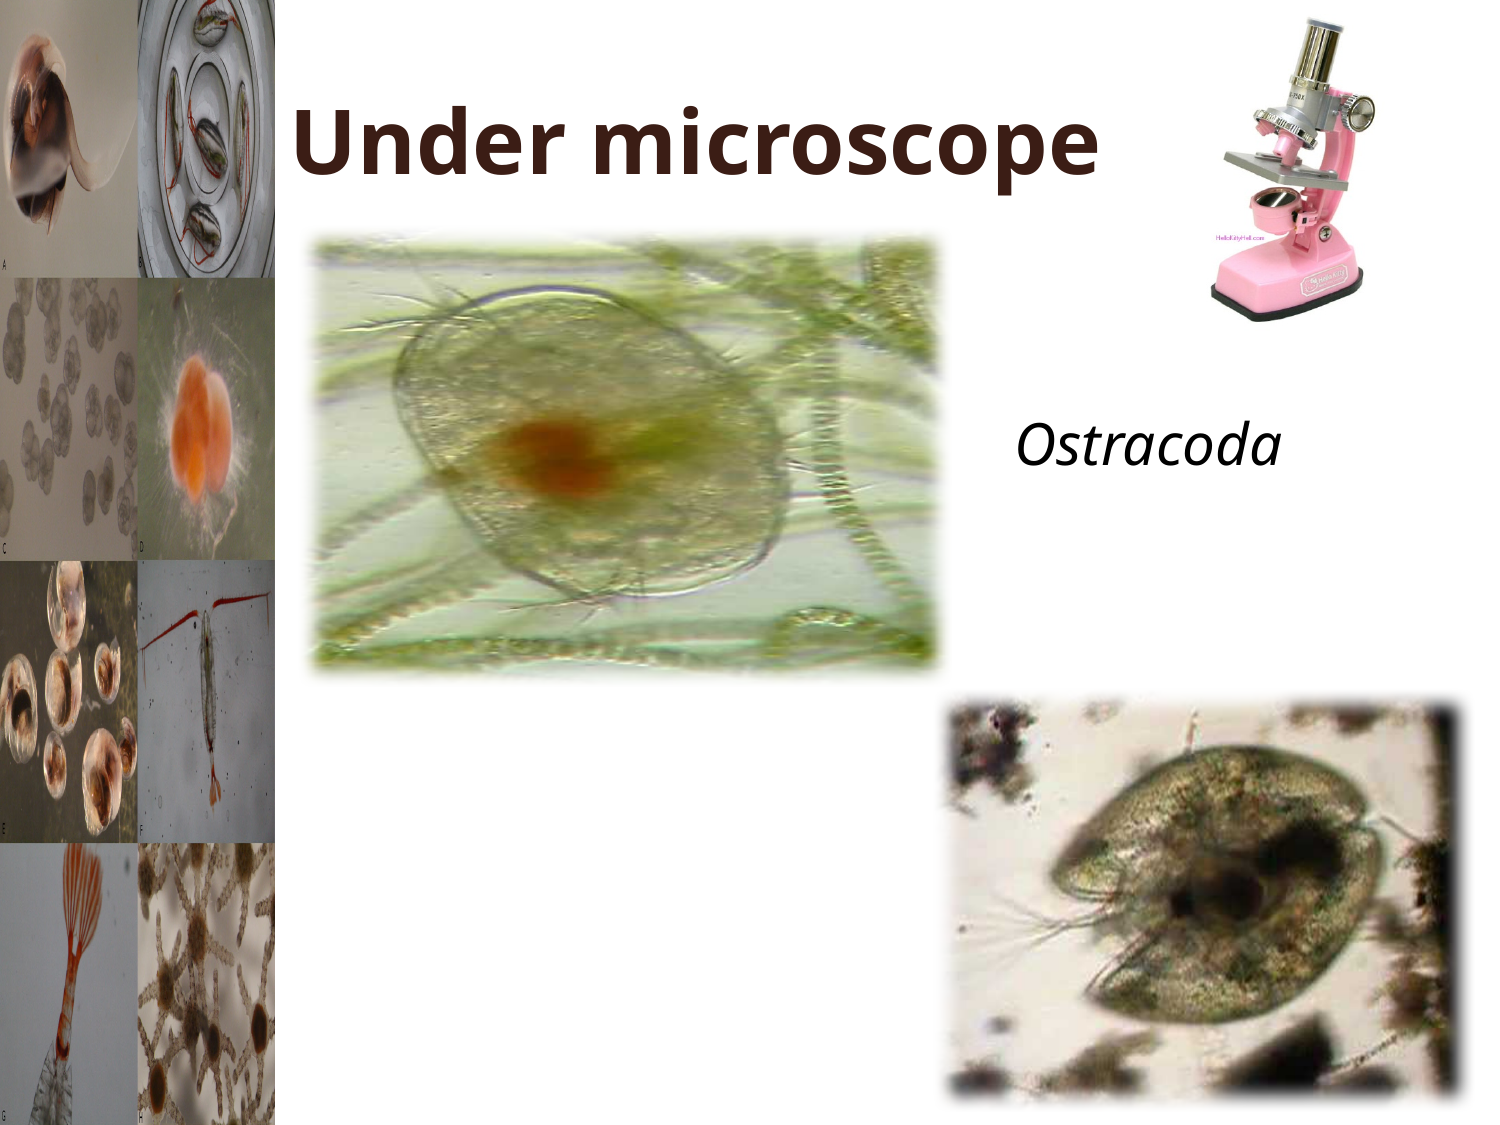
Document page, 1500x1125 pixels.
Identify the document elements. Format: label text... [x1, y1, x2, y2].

picture [1123, 3, 1466, 332]
text_box Ostracoda [999, 399, 1388, 485]
title Under microscope [283, 45, 1117, 233]
picture [297, 224, 1476, 1114]
picture [0, 0, 276, 1125]
